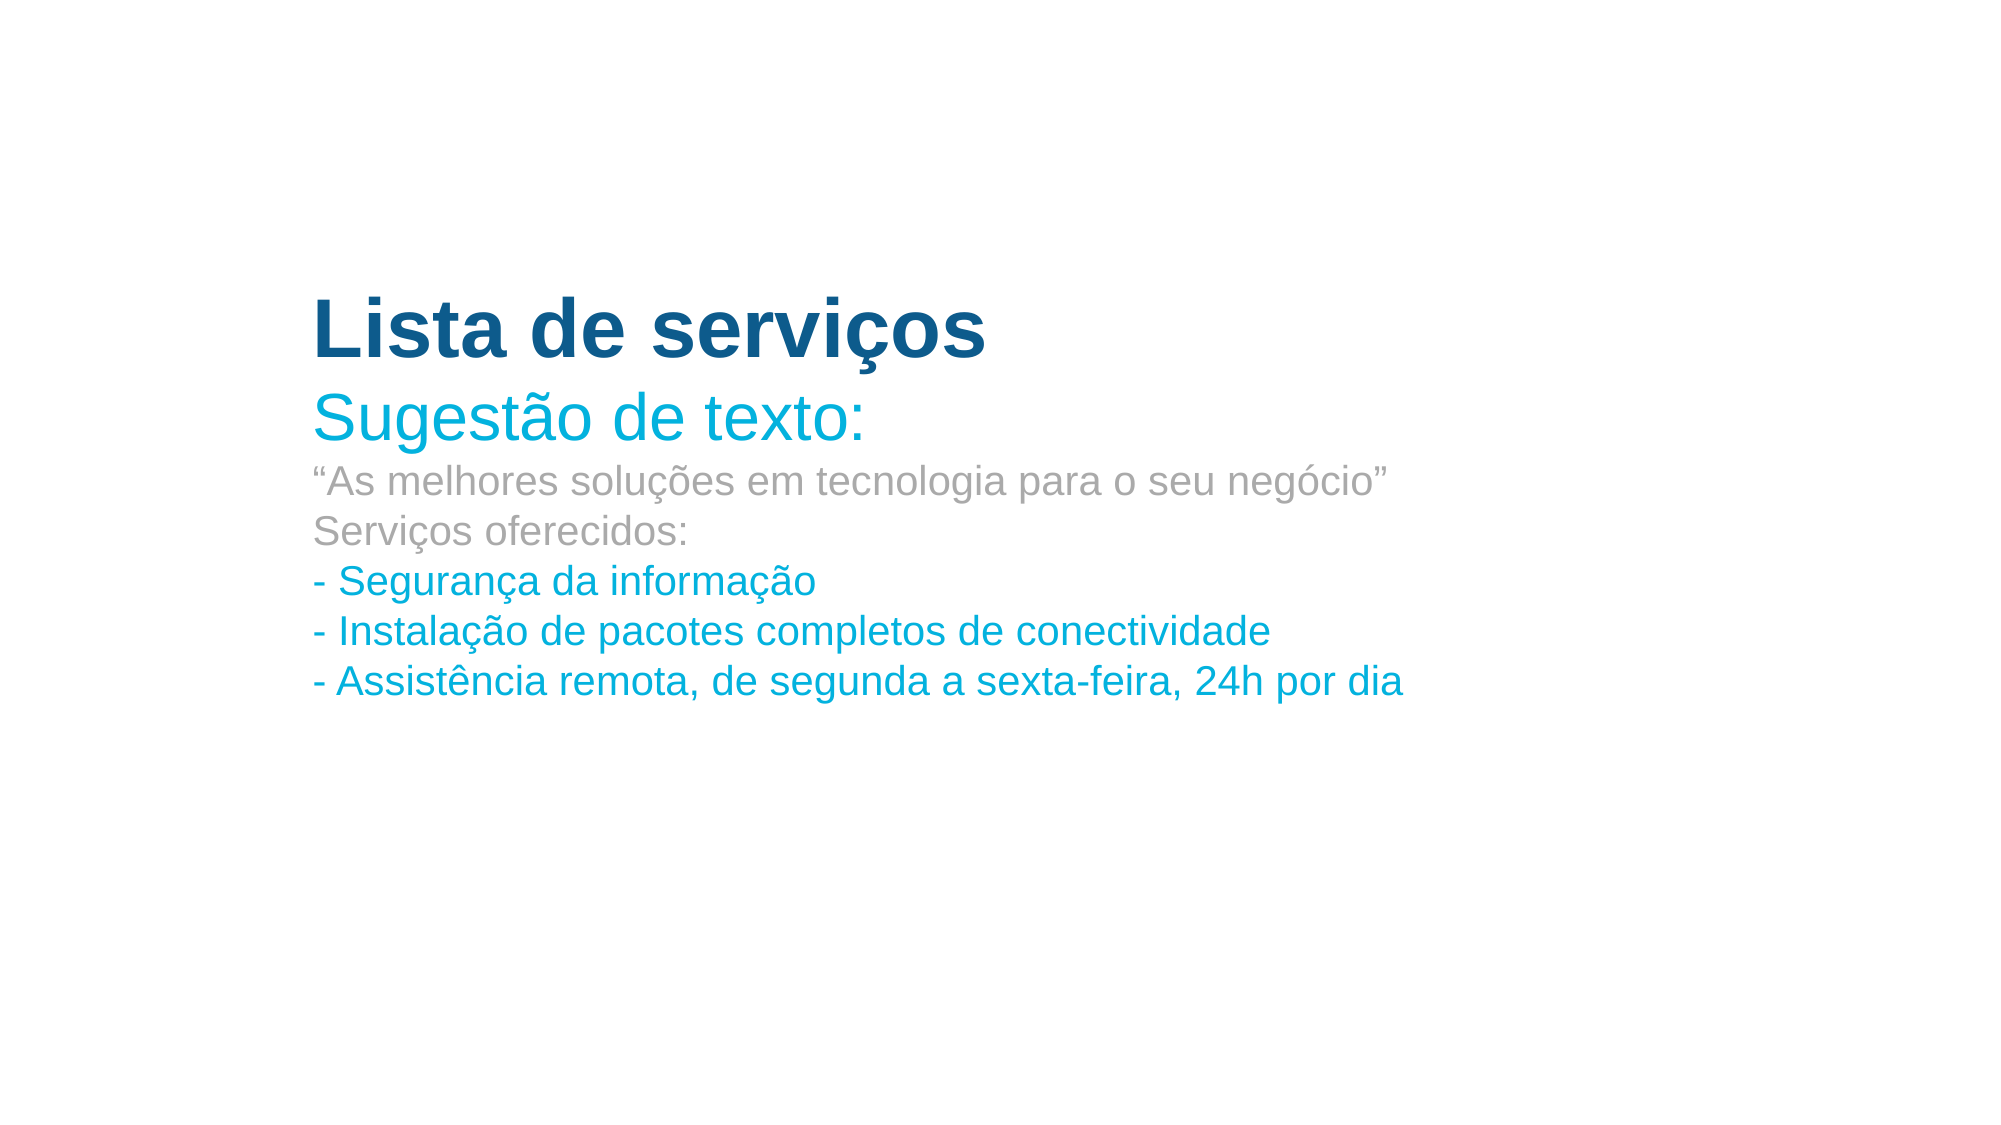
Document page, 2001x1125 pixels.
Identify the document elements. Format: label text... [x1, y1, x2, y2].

text_box Lista de serviços Sugestão de texto: “As melhores soluções em tecnologia para o seu negócio” Serviços oferecidos: - Segurança da informação - Instalação de pacotes completos de conectividade - Assistência remota, de segunda a sexta-feira, 24h por dia [297, 266, 1682, 712]
